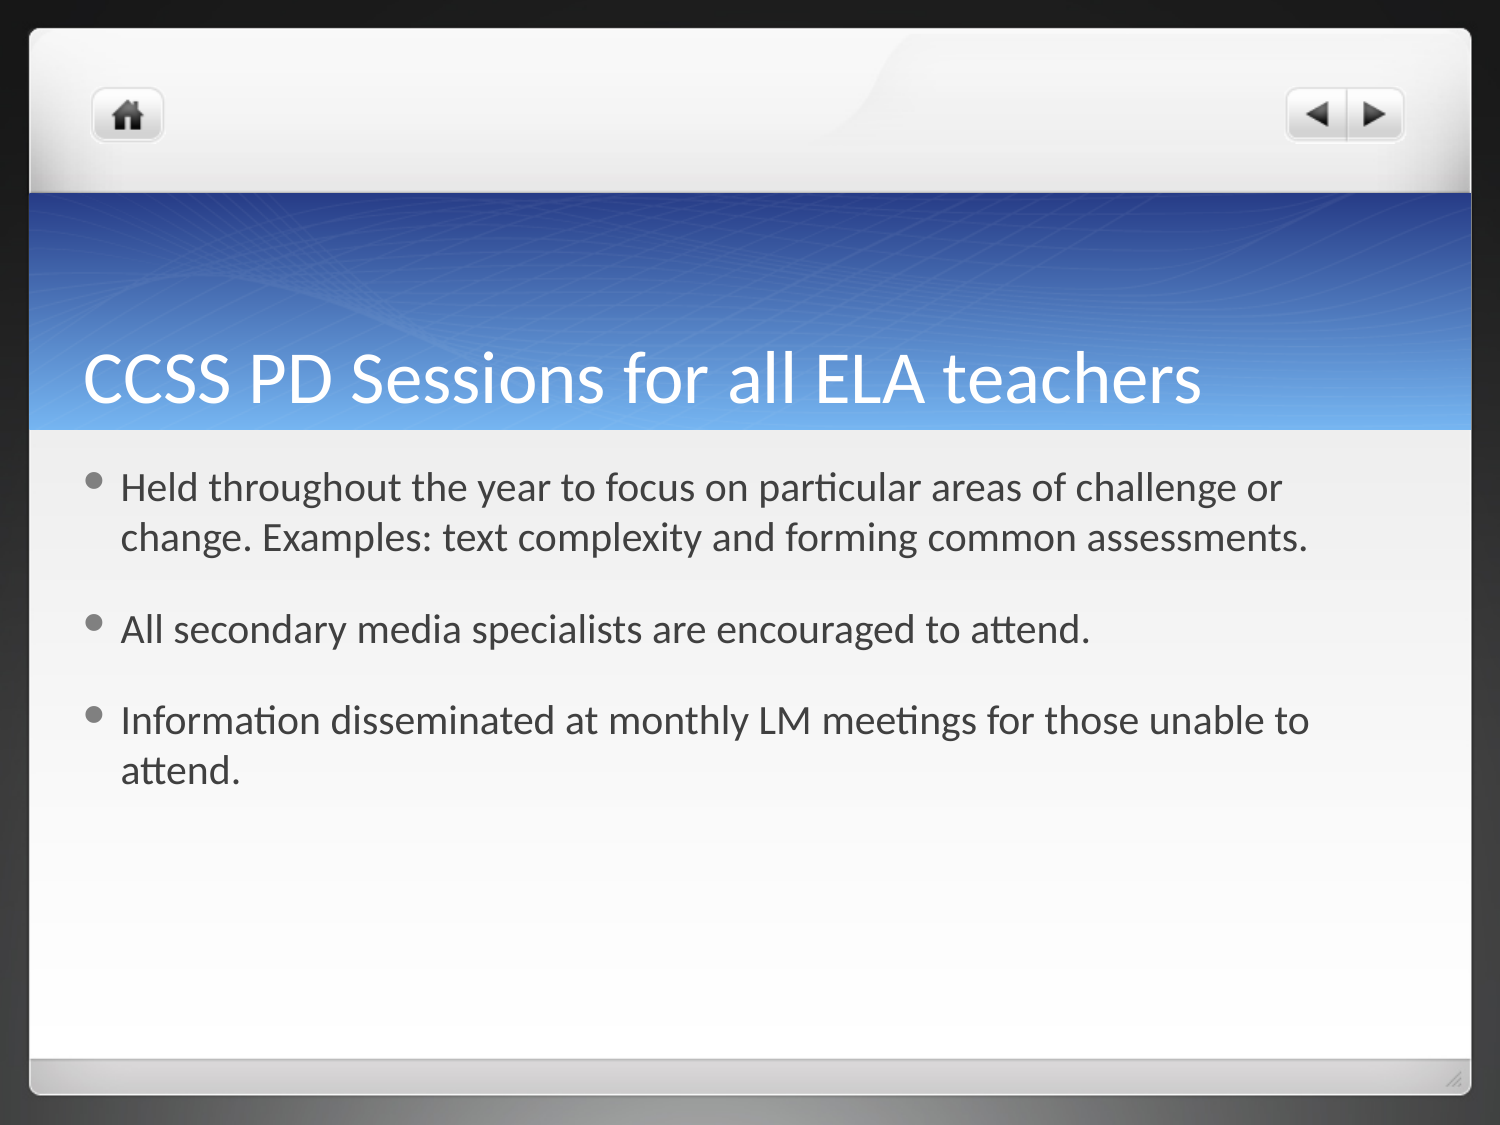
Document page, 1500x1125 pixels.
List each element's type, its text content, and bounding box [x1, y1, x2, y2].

picture [0, 0, 1500, 1125]
title CCSS PD Sessions for all ELA teachers [68, 238, 1432, 427]
list Held throughout the year to focus on particular areas of challenge or change. Examples: text complexity and forming common assessments. All secondary media specialists are encouraged to attend. Information disseminated at monthly LM meetings for those unable to attend. [68, 452, 1432, 1025]
